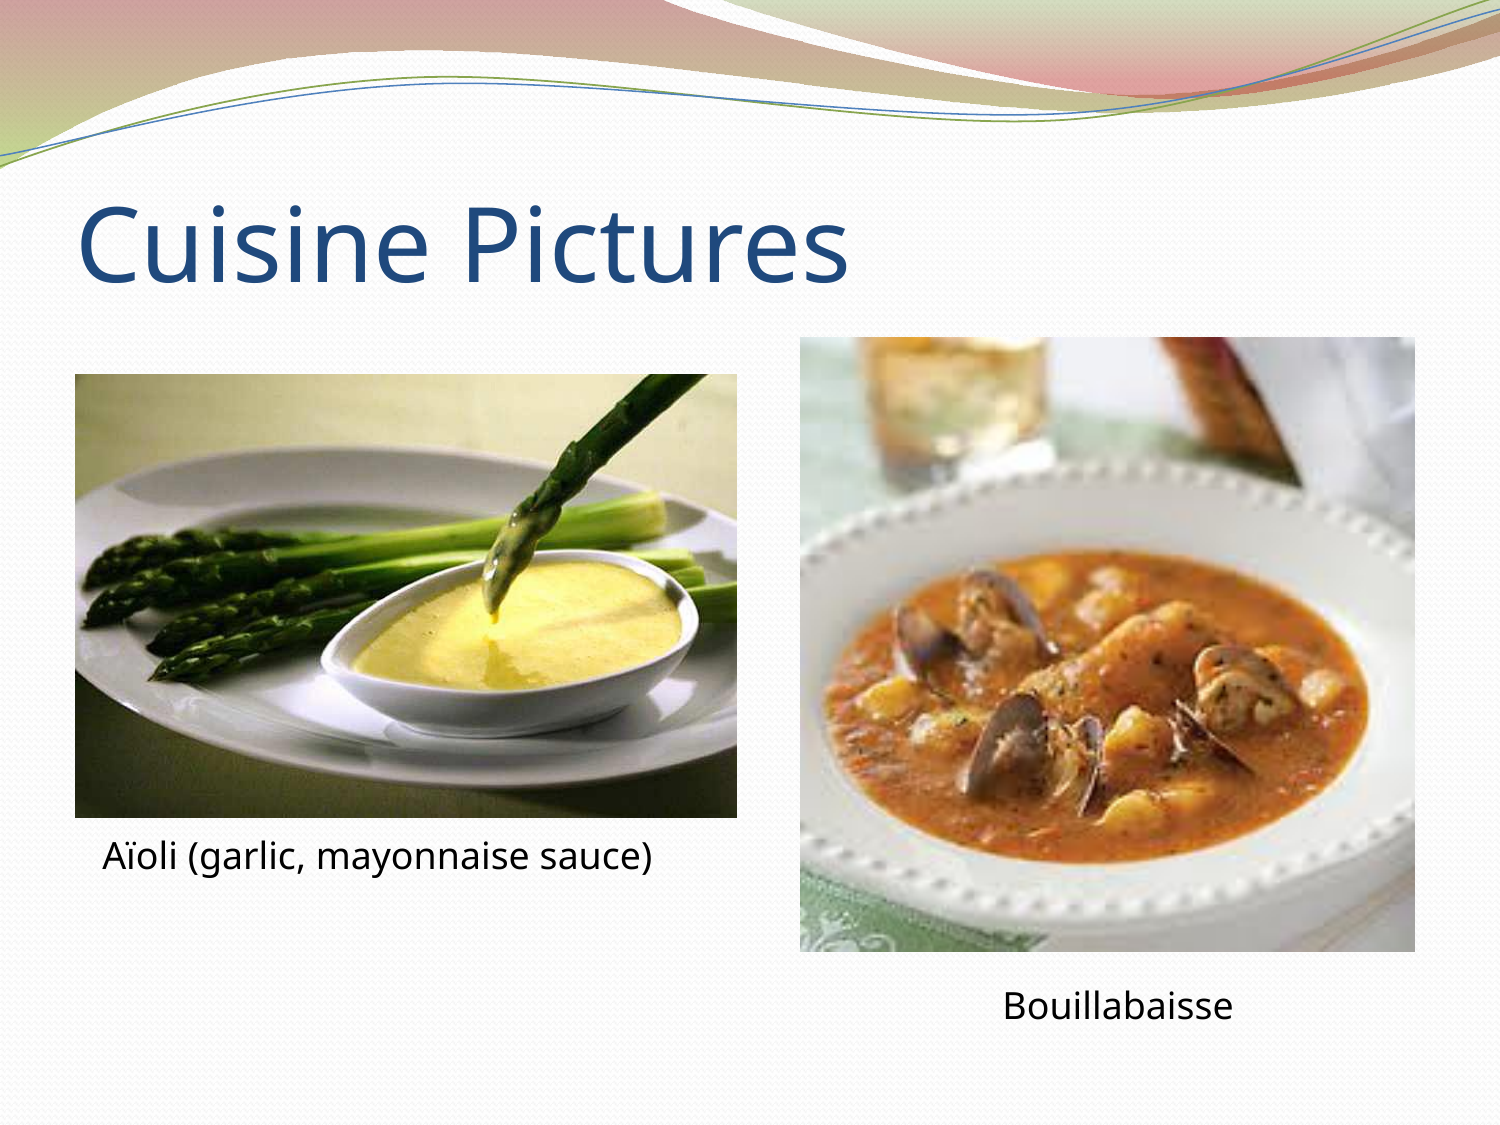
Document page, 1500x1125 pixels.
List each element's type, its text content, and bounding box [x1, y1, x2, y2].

text_box Aïoli (garlic, mayonnaise sauce) [87, 829, 713, 885]
picture [799, 337, 1415, 952]
text_box Bouillabaisse [987, 974, 1375, 1035]
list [74, 374, 737, 818]
title Cuisine Pictures [75, 115, 1425, 303]
